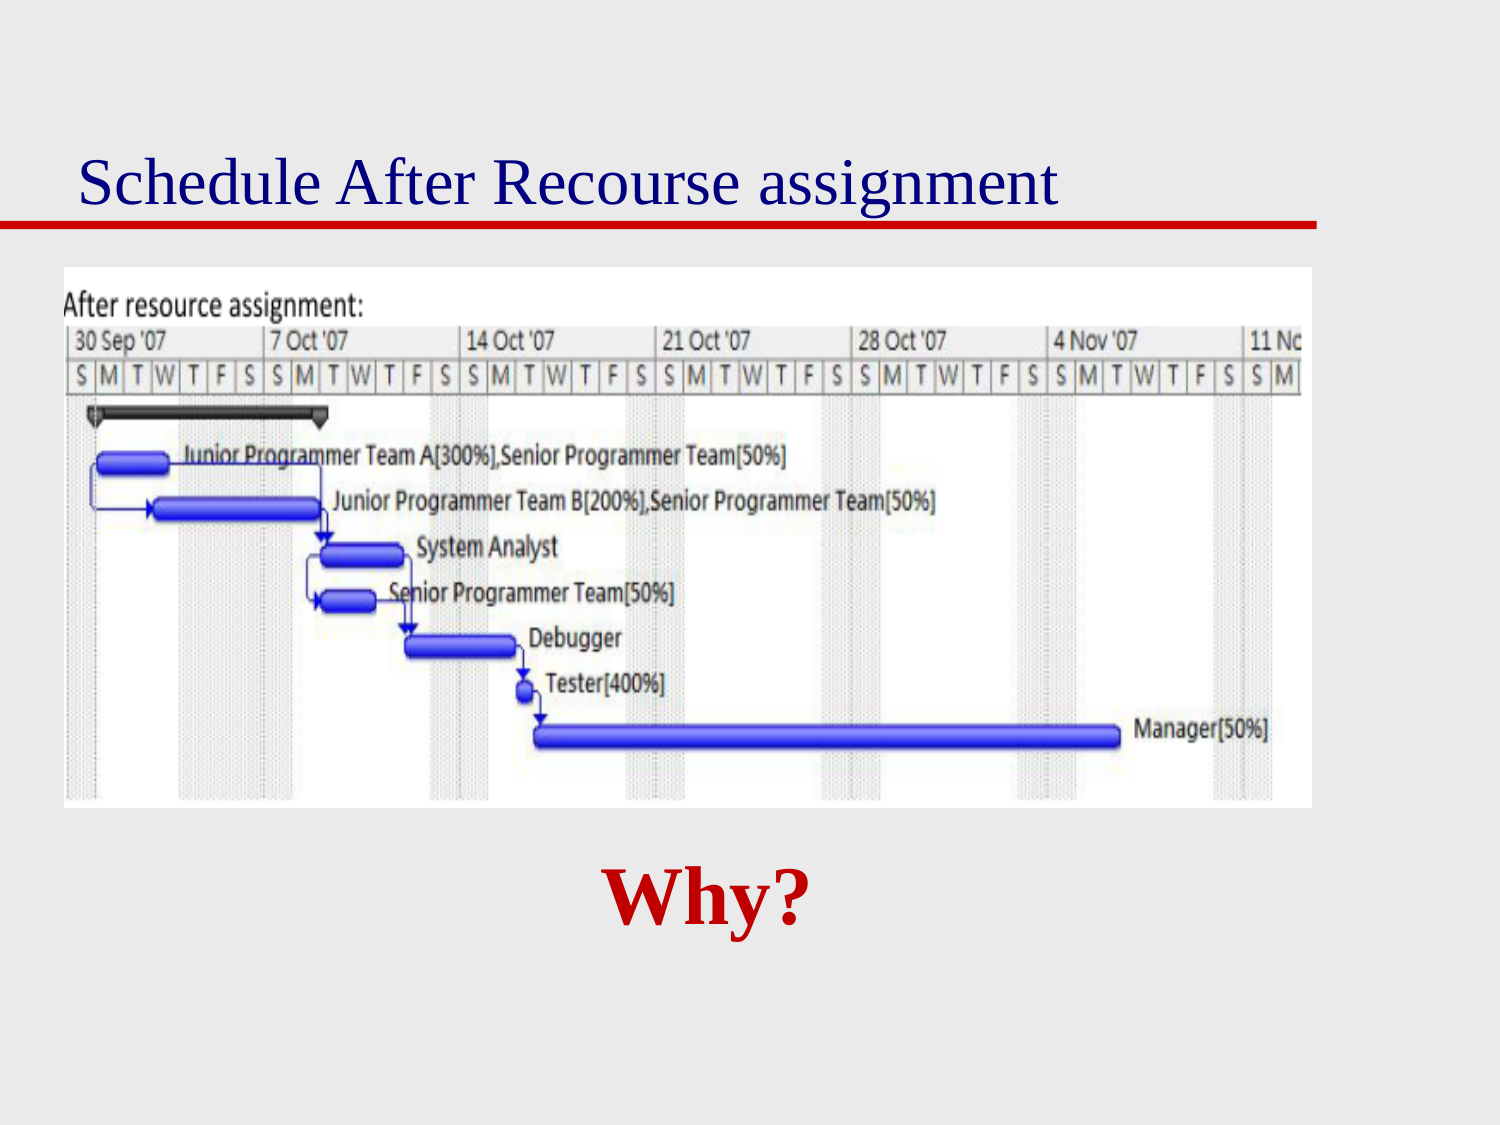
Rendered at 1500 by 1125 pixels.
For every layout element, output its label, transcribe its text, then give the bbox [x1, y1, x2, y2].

title Schedule After Recourse assignment [62, 43, 1338, 226]
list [64, 266, 1313, 808]
text_box Why? [585, 834, 829, 949]
